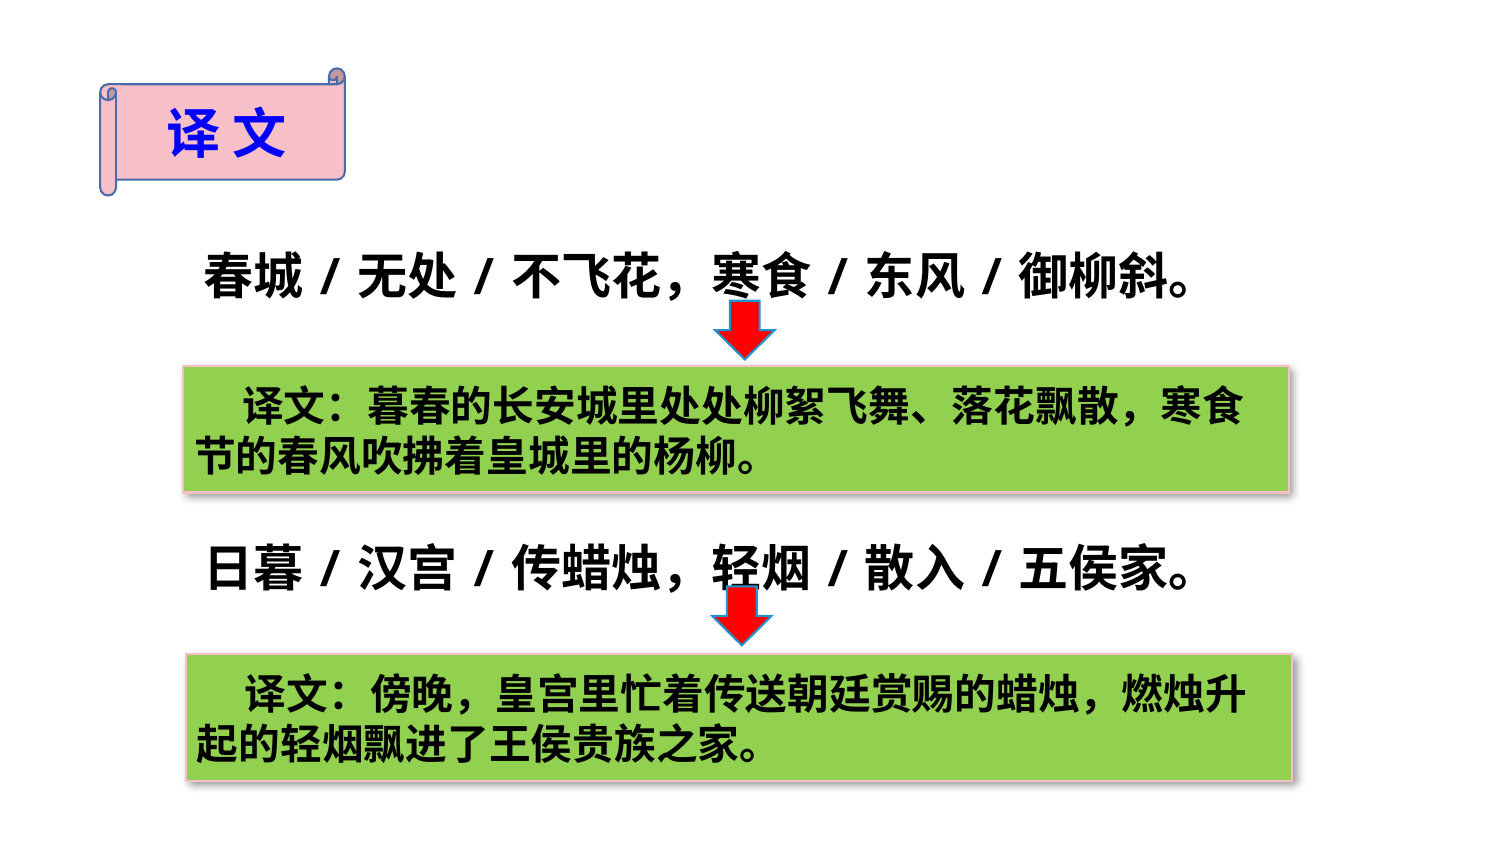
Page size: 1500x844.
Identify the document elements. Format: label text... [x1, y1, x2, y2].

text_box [100, 68, 345, 196]
text_box 日暮/汉宫/传蜡烛，轻烟/散入/五侯家。 [191, 500, 1326, 602]
text_box 译文：傍晚，皇宫里忙着传送朝廷赏赐的蜡烛，燃烛升起的轻烟飘进了王侯贵族之家。 [185, 653, 1293, 782]
text_box [709, 585, 775, 647]
text_box 译文：暮春的长安城里处处柳絮飞舞、落花飘散，寒食节的春风吹拂着皇城里的杨柳。 [182, 365, 1290, 494]
text_box 春城/无处/不飞花，寒食/东风/御柳斜。 [191, 209, 1326, 311]
text_box [712, 299, 778, 361]
